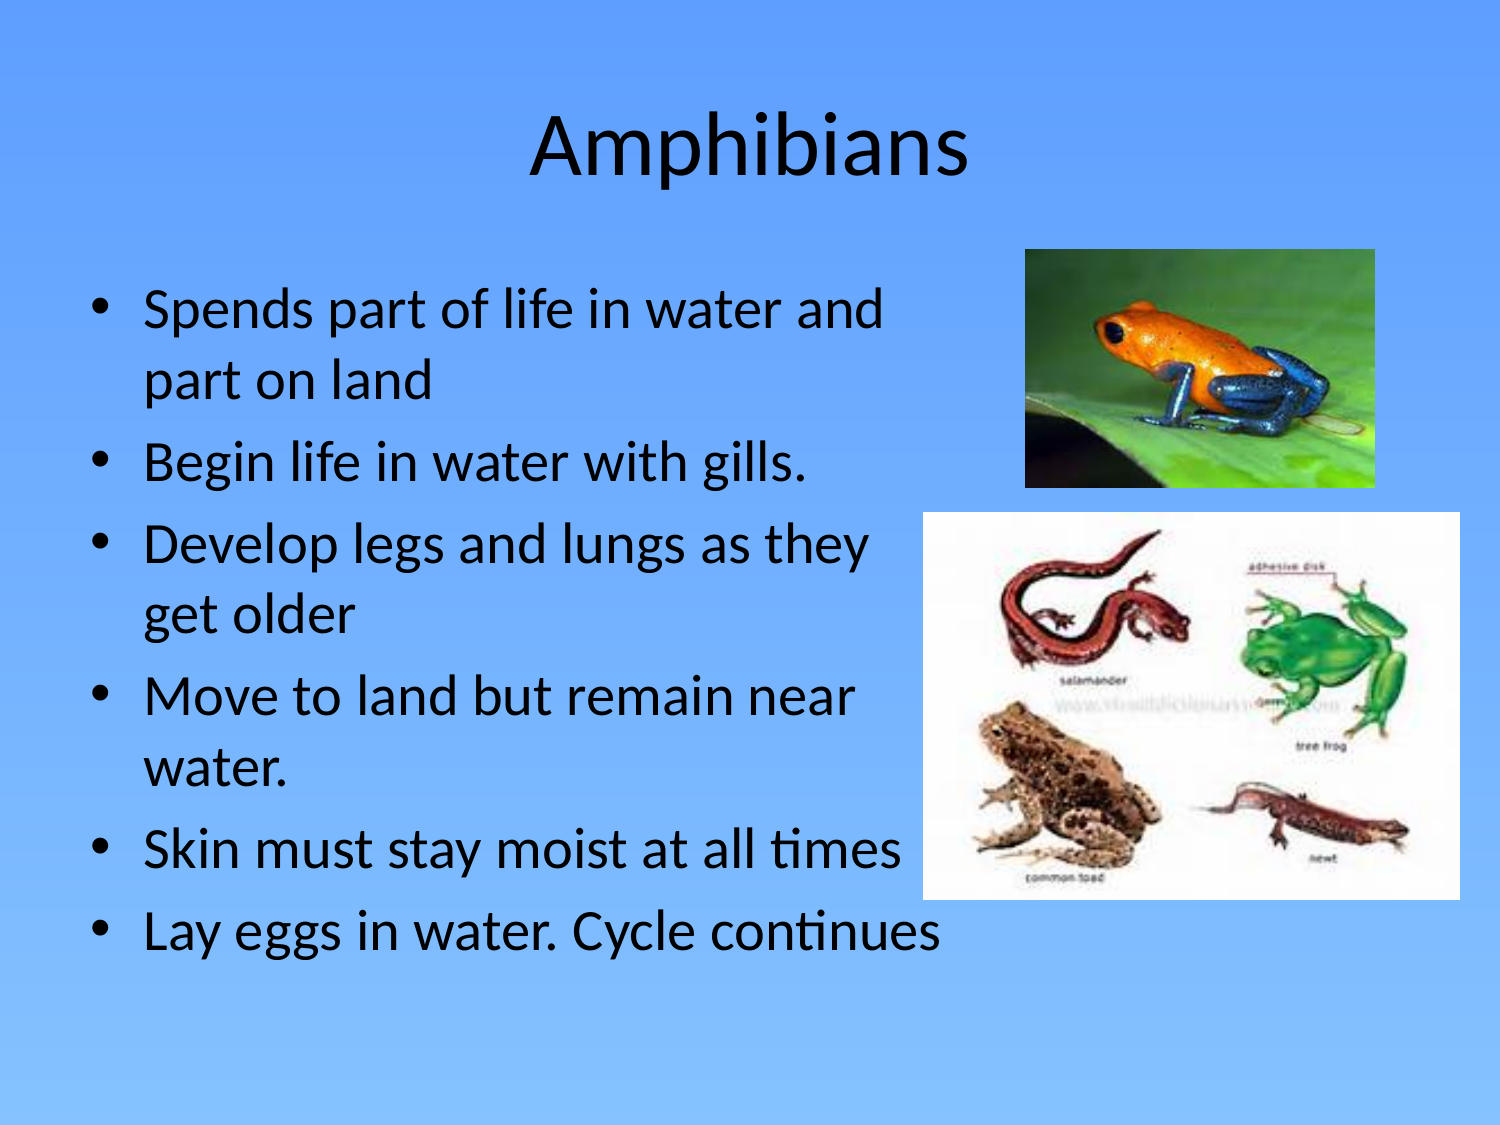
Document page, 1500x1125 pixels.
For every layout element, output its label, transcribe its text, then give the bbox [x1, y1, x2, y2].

list Spends part of life in water and part on land Begin life in water with gills. Develop legs and lungs as they get older Move to land but remain near water. Skin must stay moist at all times Lay eggs in water. Cycle continues [75, 262, 963, 1038]
picture [1024, 249, 1376, 488]
title Amphibians [75, 45, 1425, 233]
picture [922, 512, 1460, 901]
